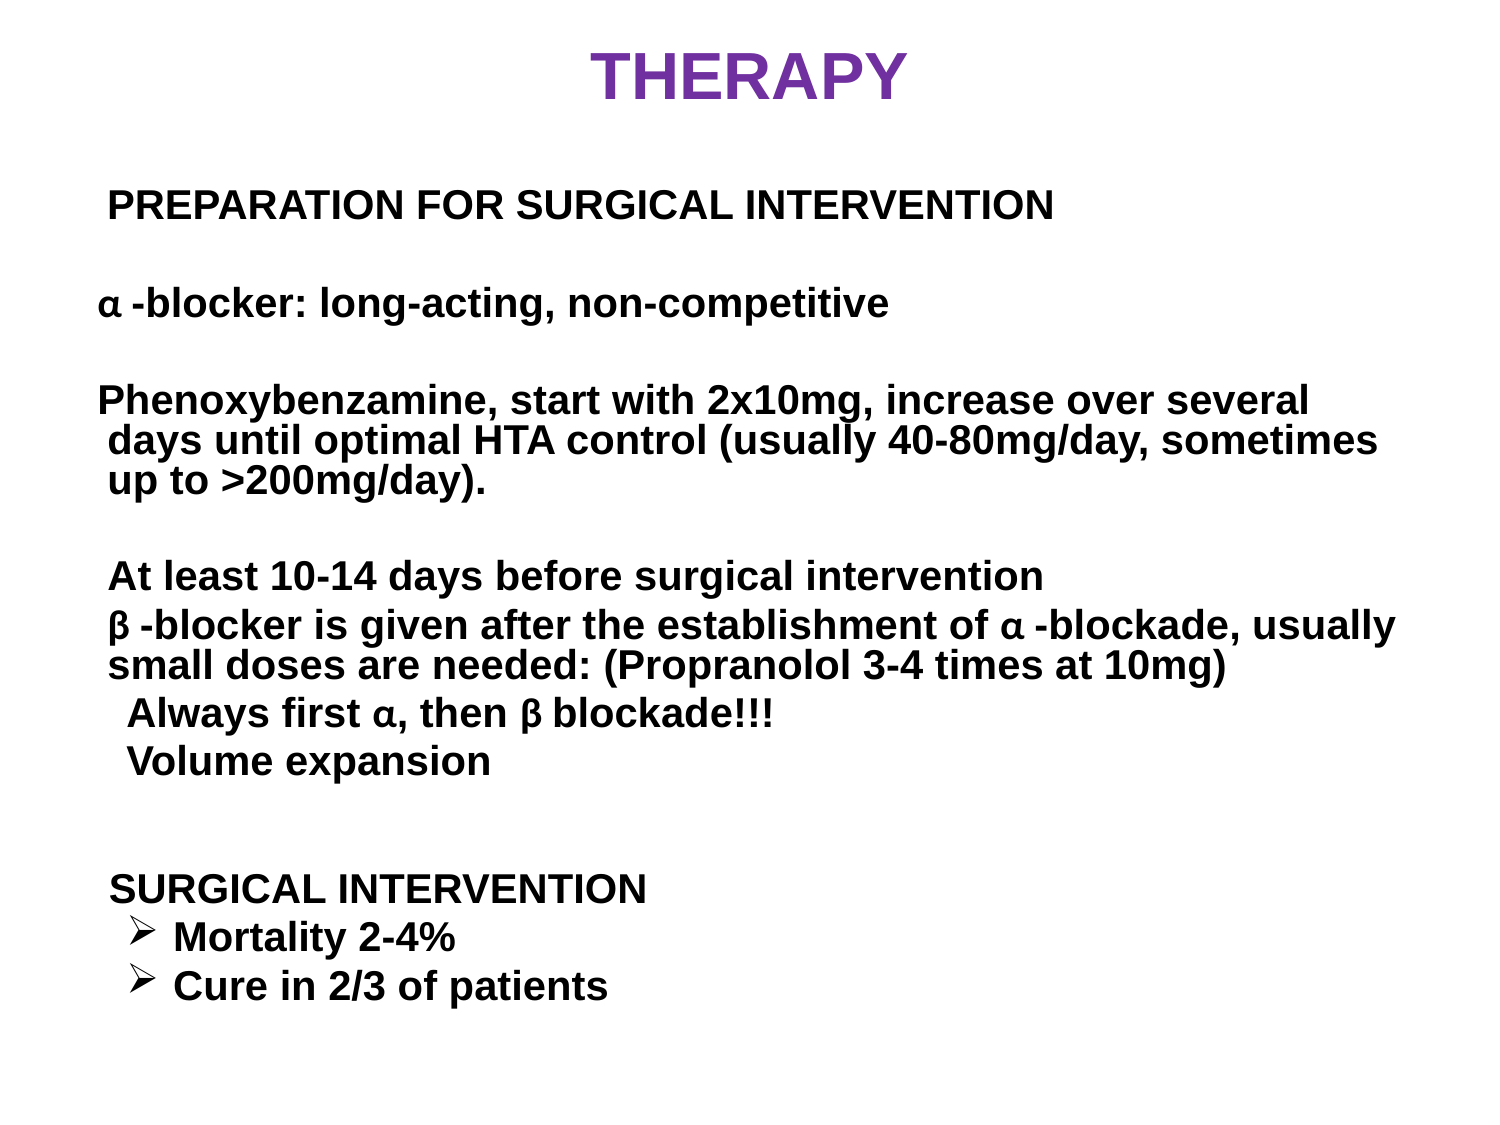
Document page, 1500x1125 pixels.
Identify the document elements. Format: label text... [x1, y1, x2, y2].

title THERAPY [0, 0, 1500, 146]
list PREPARATION FOR SURGICAL INTERVENTION α -blocker: long-acting, non-competitive Phenoxybenzamine, start with 2x10mg, increase over several days until optimal HTA control (usually 40-80mg/day, sometimes up to >200mg/day). At least 10-14 days before surgical intervention β -blocker is given after the establishment of α -blockade, usually small doses are needed: (Propranolol 3-4 times at 10mg) Always first α, then β blockade!!! Volume expansion SURGICAL INTERVENTION Mortality 2-4% Cure in 2/3 of patients [35, 173, 1418, 1006]
